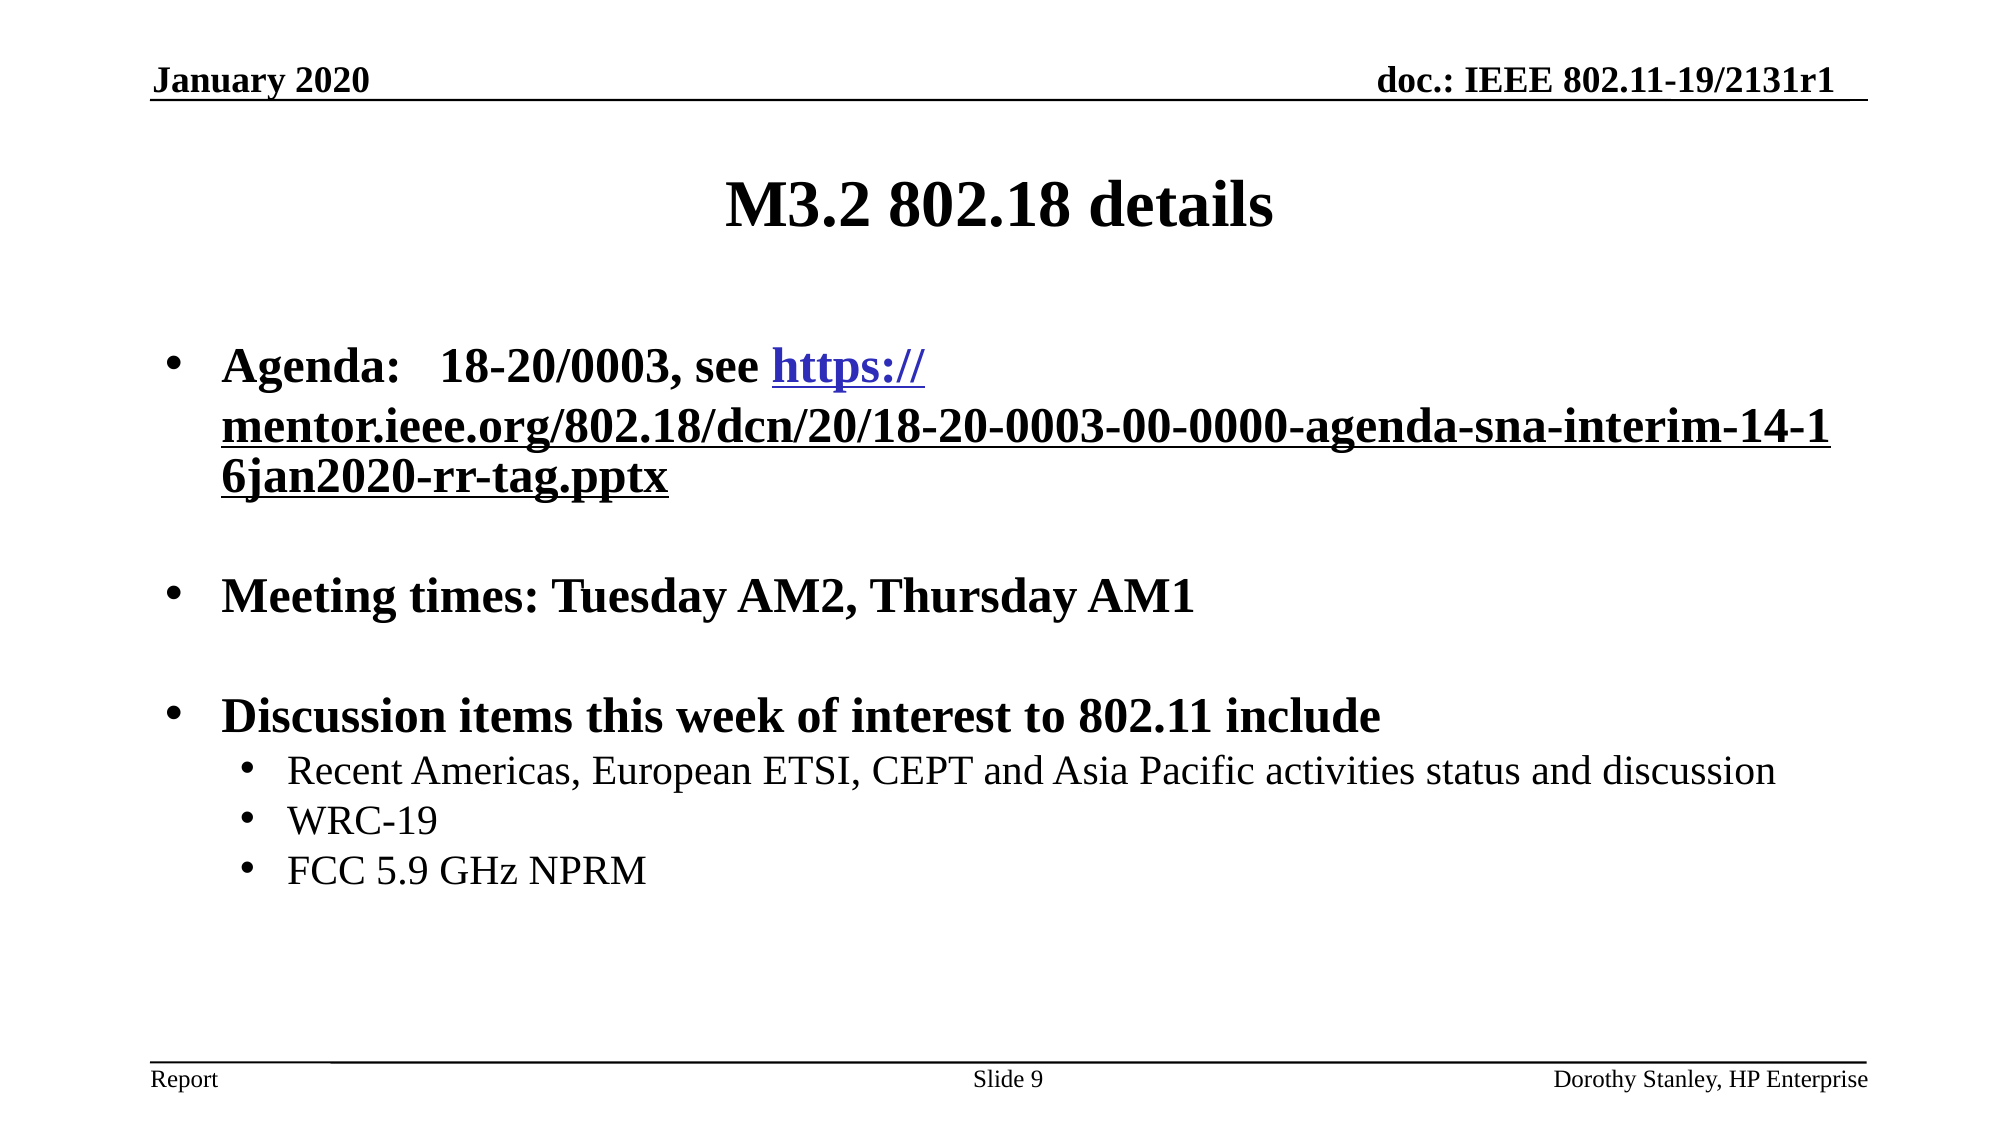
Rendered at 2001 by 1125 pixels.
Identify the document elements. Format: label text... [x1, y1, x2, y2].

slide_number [152, 54, 406, 101]
slide_number Slide 9 [964, 1061, 1053, 1093]
footer Dorothy Stanley, HP Enterprise [1512, 1061, 1869, 1093]
list Agenda: 18-20/0003, see https://mentor.ieee.org/802.18/dcn/20/18-20-0003-00-0000-agenda-sna-interim-14-16jan2020-rr-tag.pptx Meeting times: Tuesday AM2, Thursday AM1 Discussion items this week of interest to 802.11 include Recent Americas, European ETSI, CEPT and Asia Pacific activities status and discussion WRC-19 FCC 5.9 GHz NPRM [150, 324, 1850, 1000]
title M3.2 802.18 details [150, 112, 1850, 288]
